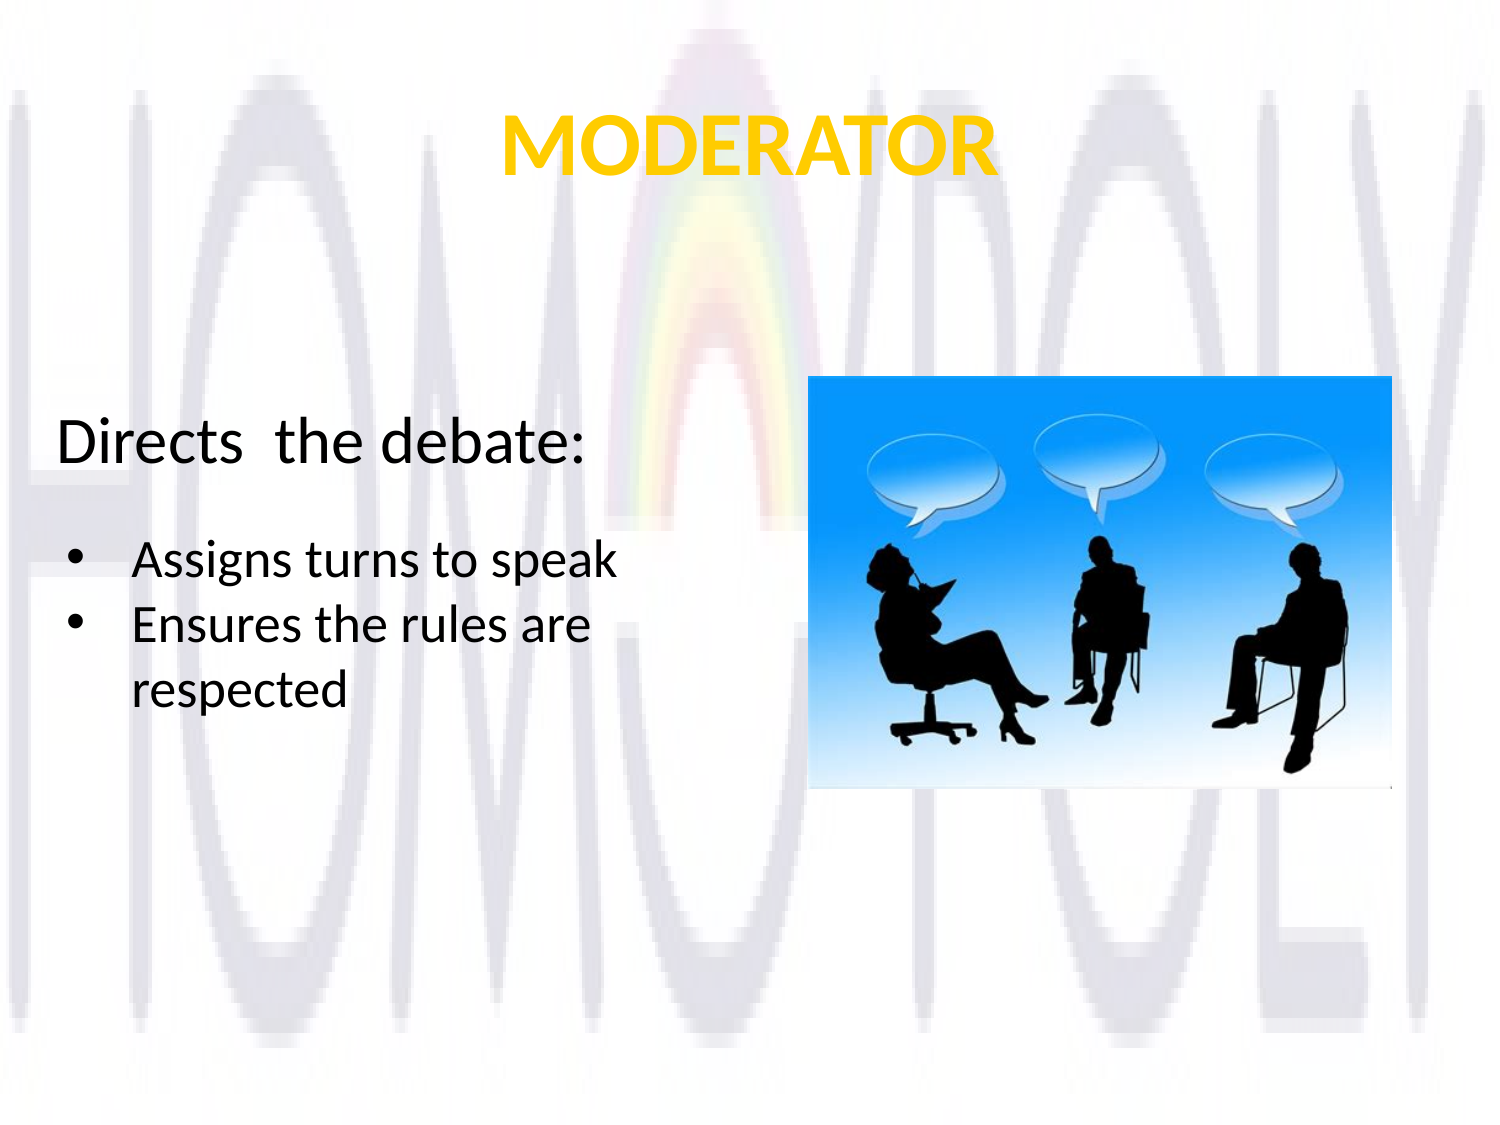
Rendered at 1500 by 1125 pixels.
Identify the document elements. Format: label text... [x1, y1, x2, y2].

list Directs the debate: Assigns turns to speak Ensures the rules are respected [41, 349, 750, 875]
title MODERATOR [75, 45, 1425, 233]
picture [808, 376, 1393, 790]
